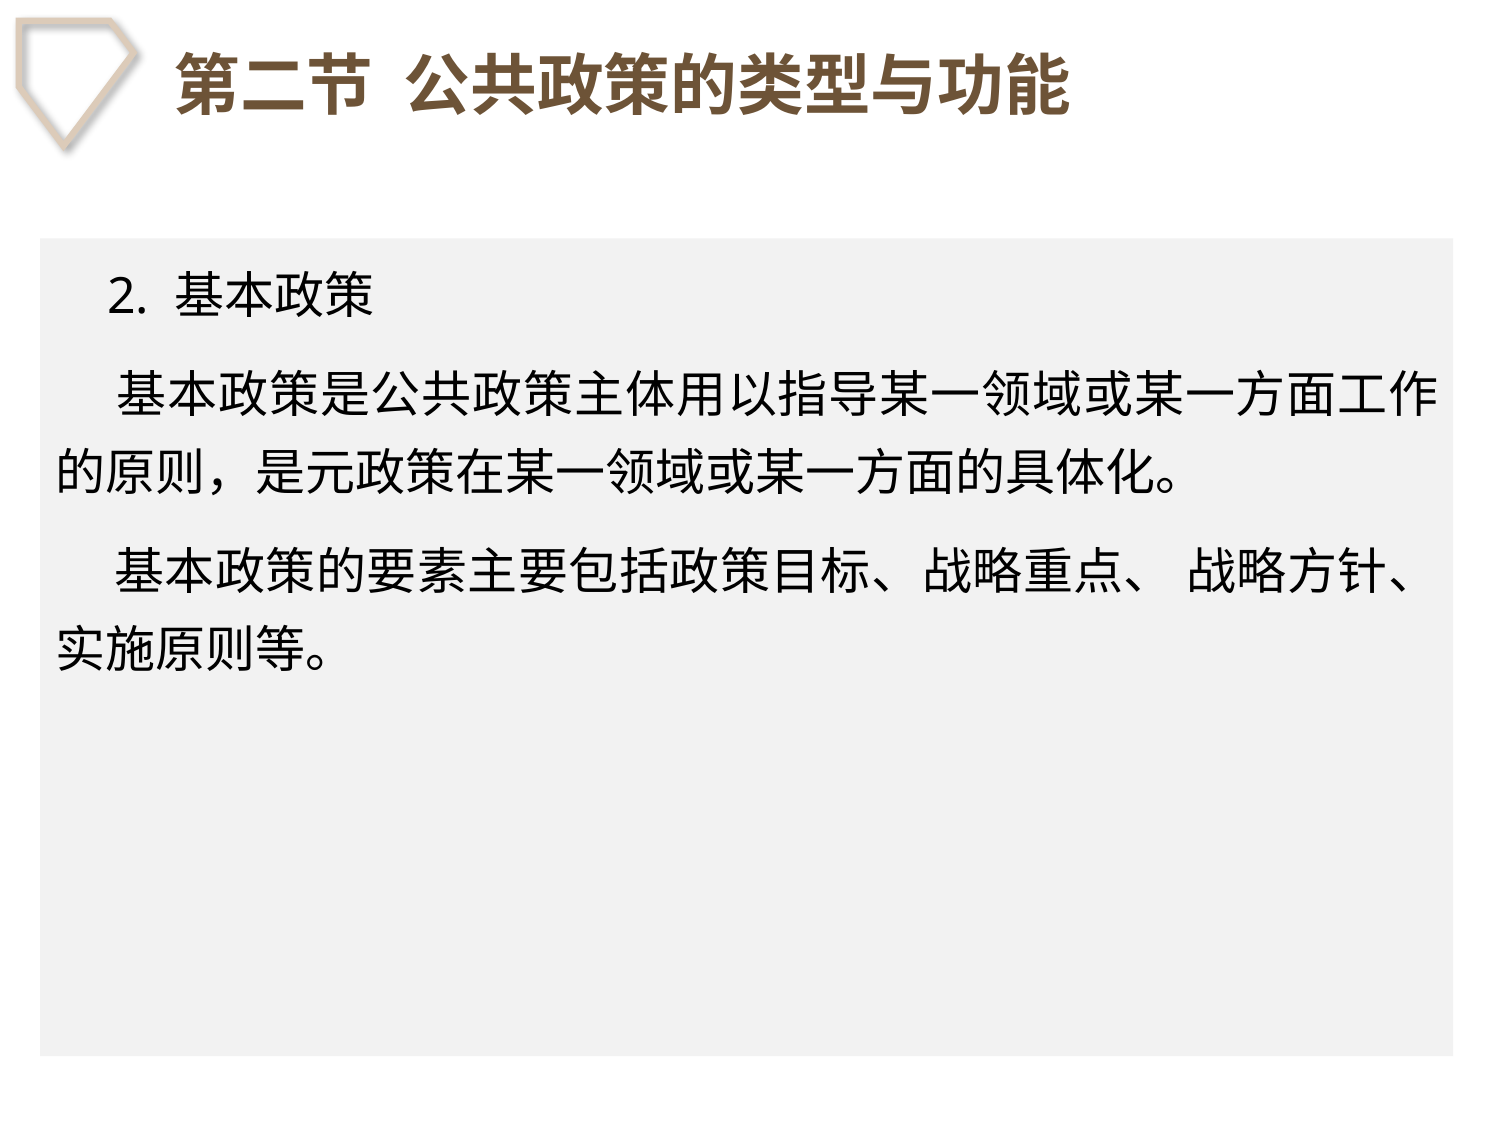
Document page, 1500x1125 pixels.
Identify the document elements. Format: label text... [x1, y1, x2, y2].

title 第二节 公共政策的类型与功能 [158, 18, 1456, 159]
list 2. 基本政策 基本政策是公共政策主体用以指导某一领域或某一方面工作的原则，是元政策在某一领域或某一方面的具体化。 基本政策的要素主要包括政策目标、战略重点、 战略方针、实施原则等。 [40, 238, 1454, 1057]
